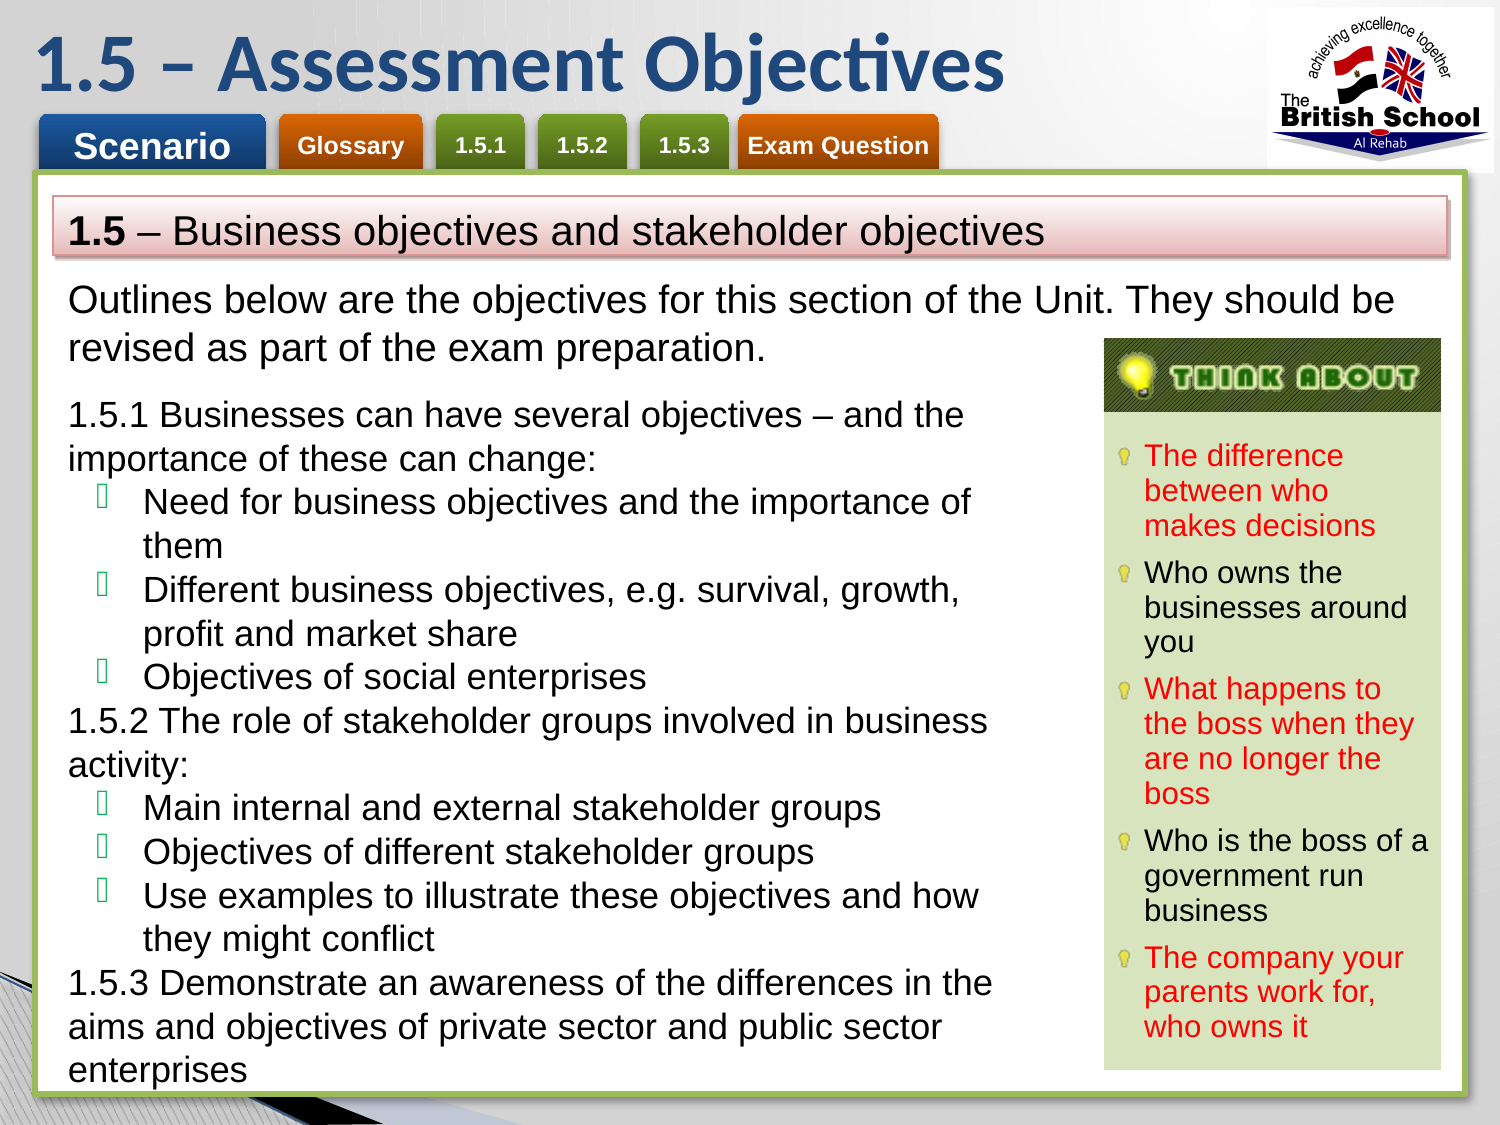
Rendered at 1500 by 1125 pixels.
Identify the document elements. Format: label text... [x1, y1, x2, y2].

picture [1114, 946, 1134, 969]
picture [1267, 7, 1495, 173]
table_cell The difference between who makes decisions Who owns the businesses around you What happens to the boss when they are no longer the boss Who is the boss of a government run business The company your parents work for, who owns it [1104, 412, 1441, 1070]
picture [1114, 561, 1134, 584]
table_header [1429, 377, 1441, 412]
text_box Outlines below are the objectives for this section of the Unit. They should be revised as part of the exam preparation. [53, 267, 1447, 377]
picture [1114, 678, 1134, 701]
picture [281, 1114, 303, 1125]
table_header [1104, 377, 1112, 412]
text_box 1.5 – Business objectives and stakeholder objectives [53, 196, 1447, 256]
title 1.5 – Assessment Objectives [17, 7, 1235, 110]
text_box 1.5.1 Businesses can have several objectives – and the importance of these can change: Need for business objectives and the importance of them Different business objectives, e.g. survival, growth, profit and market share Objectives of social enterprises 1.5.2 The role of stakeholder groups involved in business activity: Main internal and external stakeholder groups Objectives of different stakeholder groups Use examples to illustrate these objectives and how they might conflict 1.5.3 Demonstrate an awareness of the differences in the aims and objectives of private sector and public sector enterprises [53, 383, 1058, 1098]
picture [1114, 829, 1134, 852]
picture [1115, 349, 1425, 405]
picture [1114, 444, 1134, 467]
